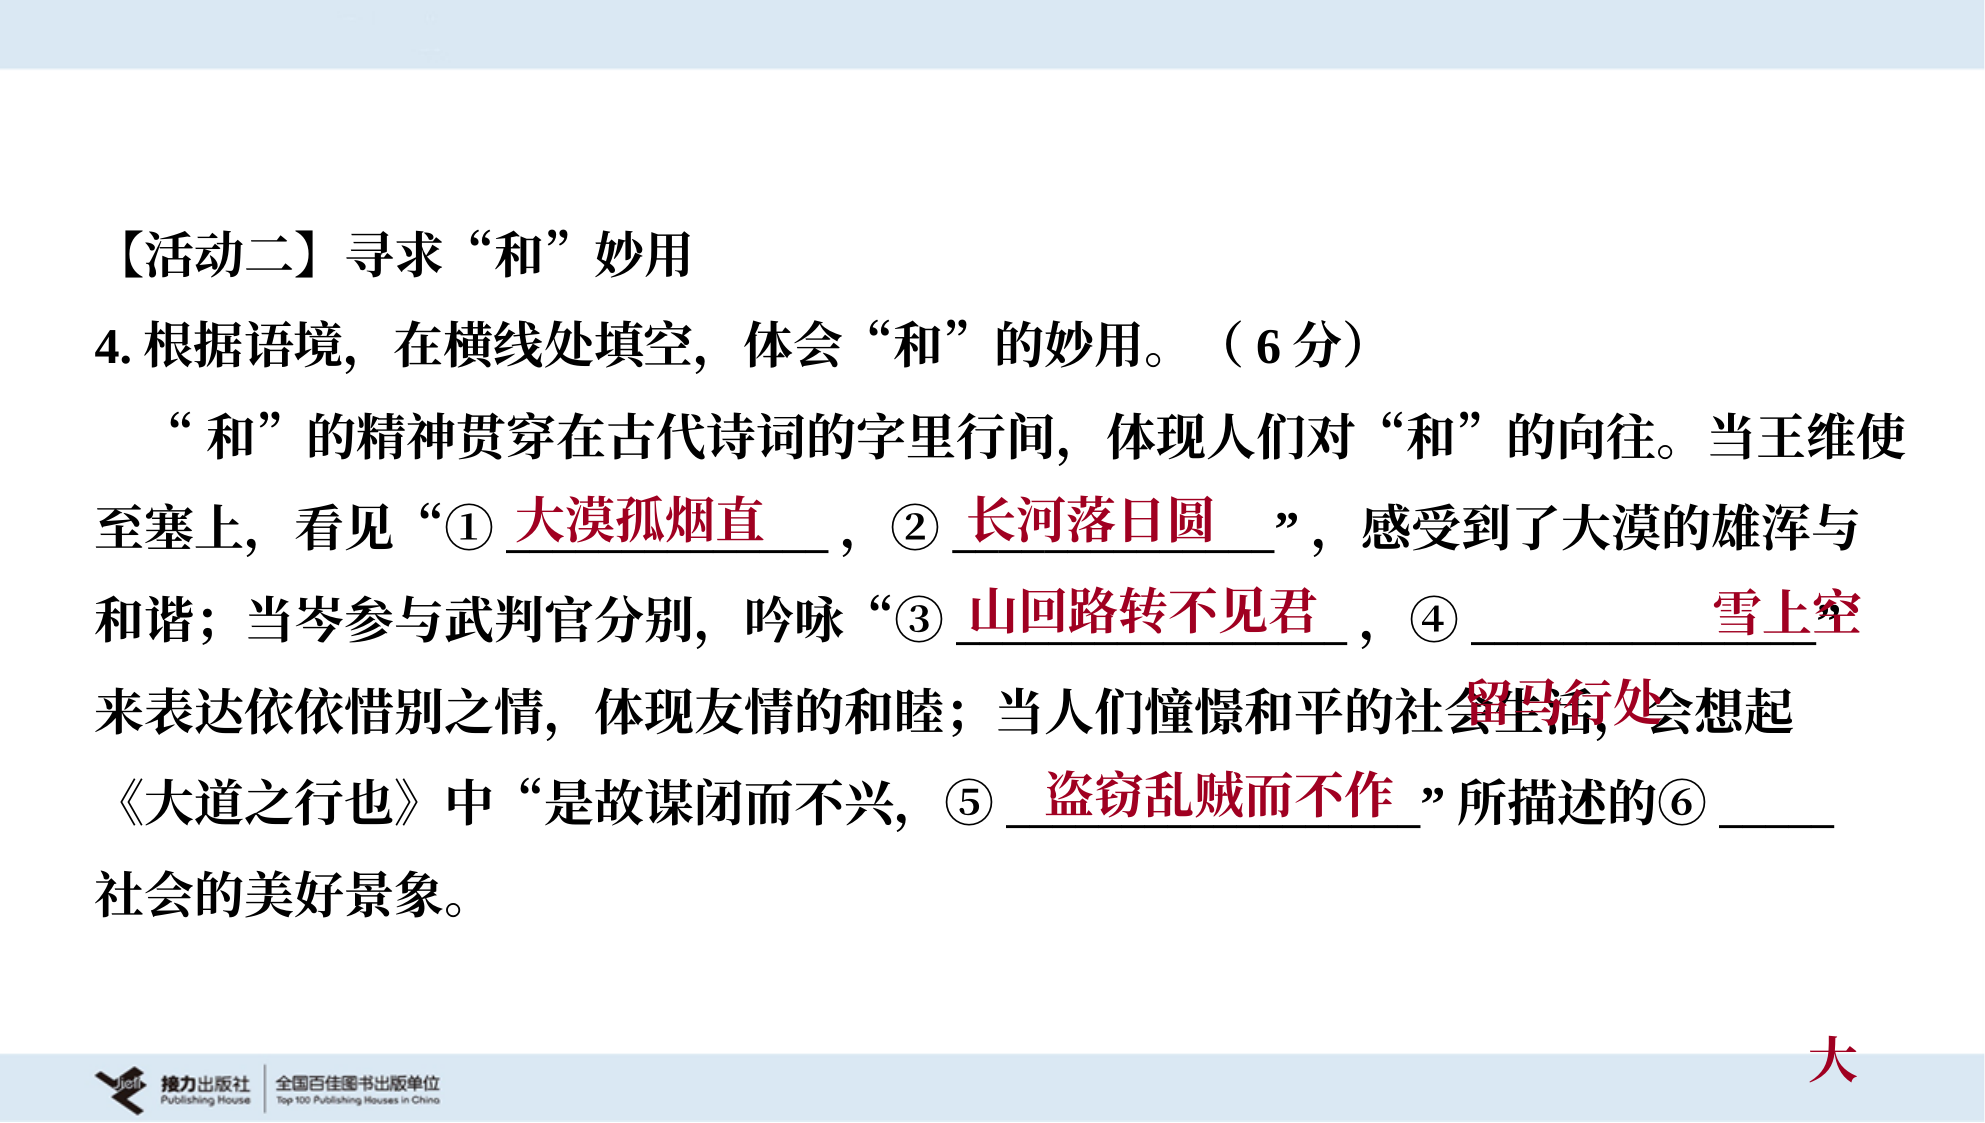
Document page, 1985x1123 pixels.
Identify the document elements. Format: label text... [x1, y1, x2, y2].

text_box 山回路转不见君 [924, 552, 1363, 640]
text_box 雪上空留马行处 [1463, 461, 1891, 733]
text_box 盗窃乱贼而不作 [975, 735, 1464, 824]
text_box 【活动二】寻求“和”妙用 [94, 195, 1892, 281]
text_box 大漠孤烟直 [471, 460, 810, 549]
picture [0, 0, 1985, 1122]
text_box 长河落日圆 [922, 460, 1261, 549]
text_box 4.根据语境，在横线处填空，体会“和”的妙用。（6分） “和”的精神贯穿在古代诗词的字里行间，体现人们对“和”的向往。当王维使 至塞上，看见“①______________，②______________”，感受到了大漠的雄浑与 和谐；当岑参与武判官分别，吟咏“③_________________，④_______________” 来表达依依惜别之情，体现友情的和睦；当人们憧憬和平的社会生活，会想起 《大道之行也》中“是故谋闭而不兴，⑤__________________”所描述的⑥_____ 社会的美好景象。 [94, 281, 1892, 924]
text_box 大同 [1709, 638, 1890, 916]
